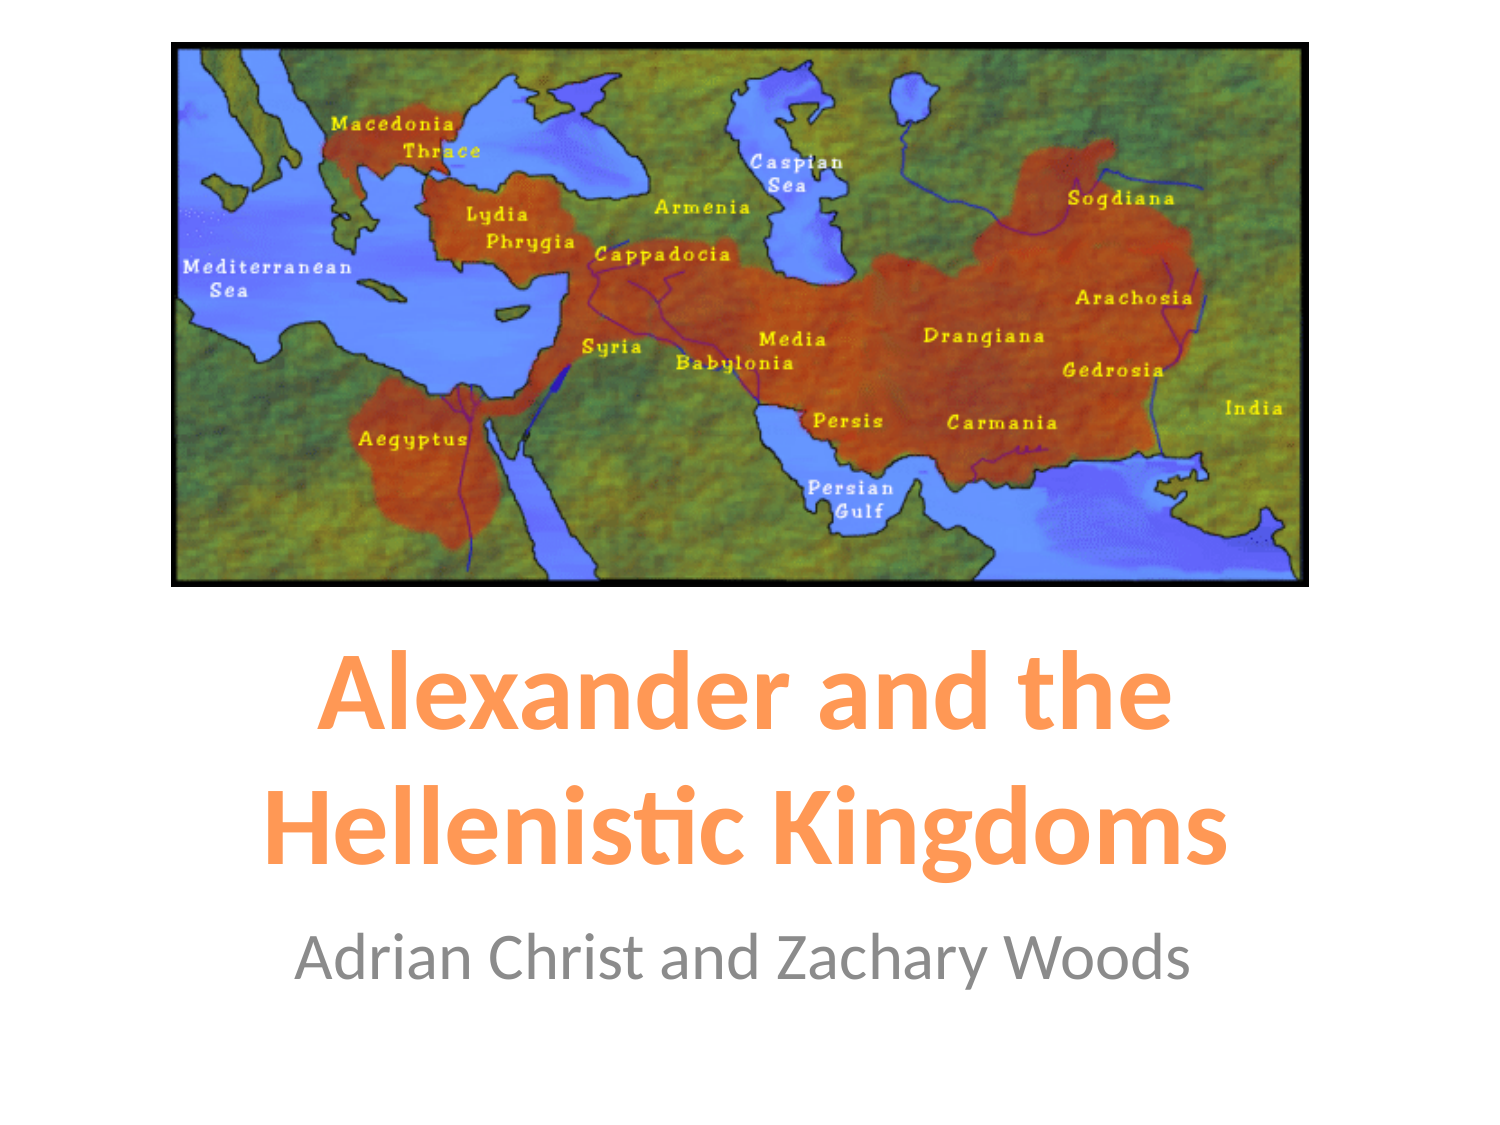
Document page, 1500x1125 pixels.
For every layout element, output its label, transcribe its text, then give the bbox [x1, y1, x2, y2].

picture [170, 42, 1309, 587]
subtitle Adrian Christ and Zachary Woods [218, 904, 1269, 1071]
text_box Alexander and the Hellenistic Kingdoms [53, 609, 1440, 895]
